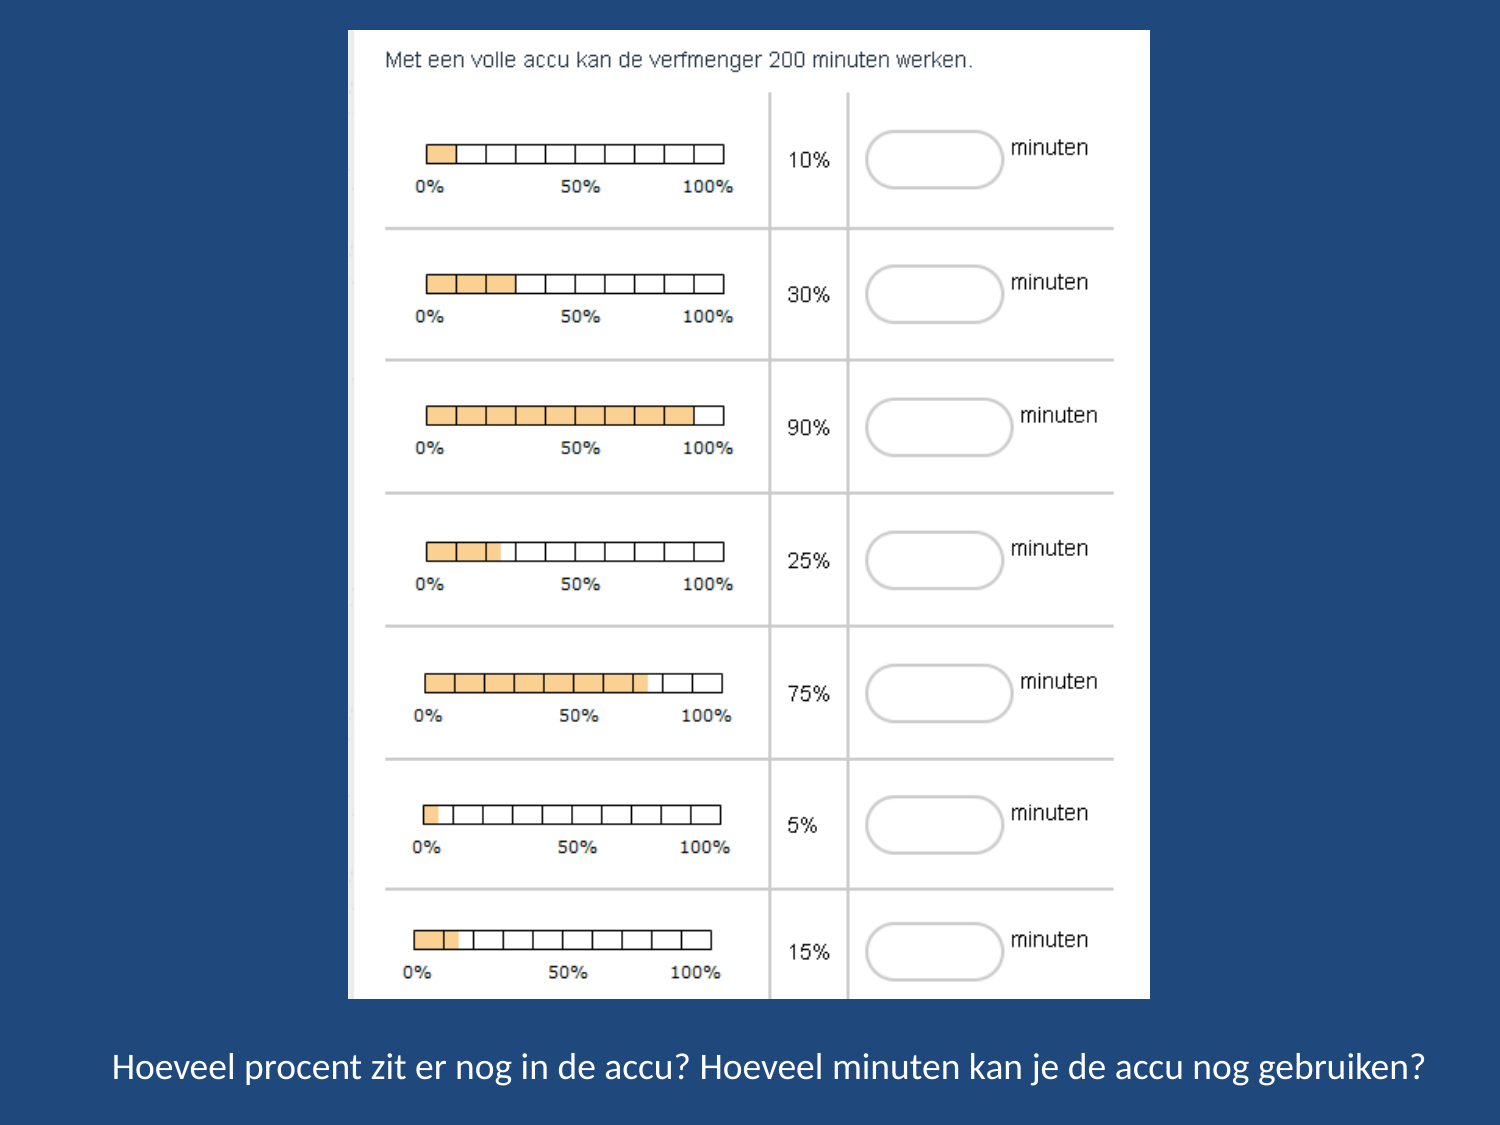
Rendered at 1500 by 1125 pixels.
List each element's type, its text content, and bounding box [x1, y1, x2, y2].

text_box Hoeveel procent zit er nog in de accu? Hoeveel minuten kan je de accu nog gebruiken? [97, 1034, 1444, 1095]
picture [348, 30, 1151, 999]
